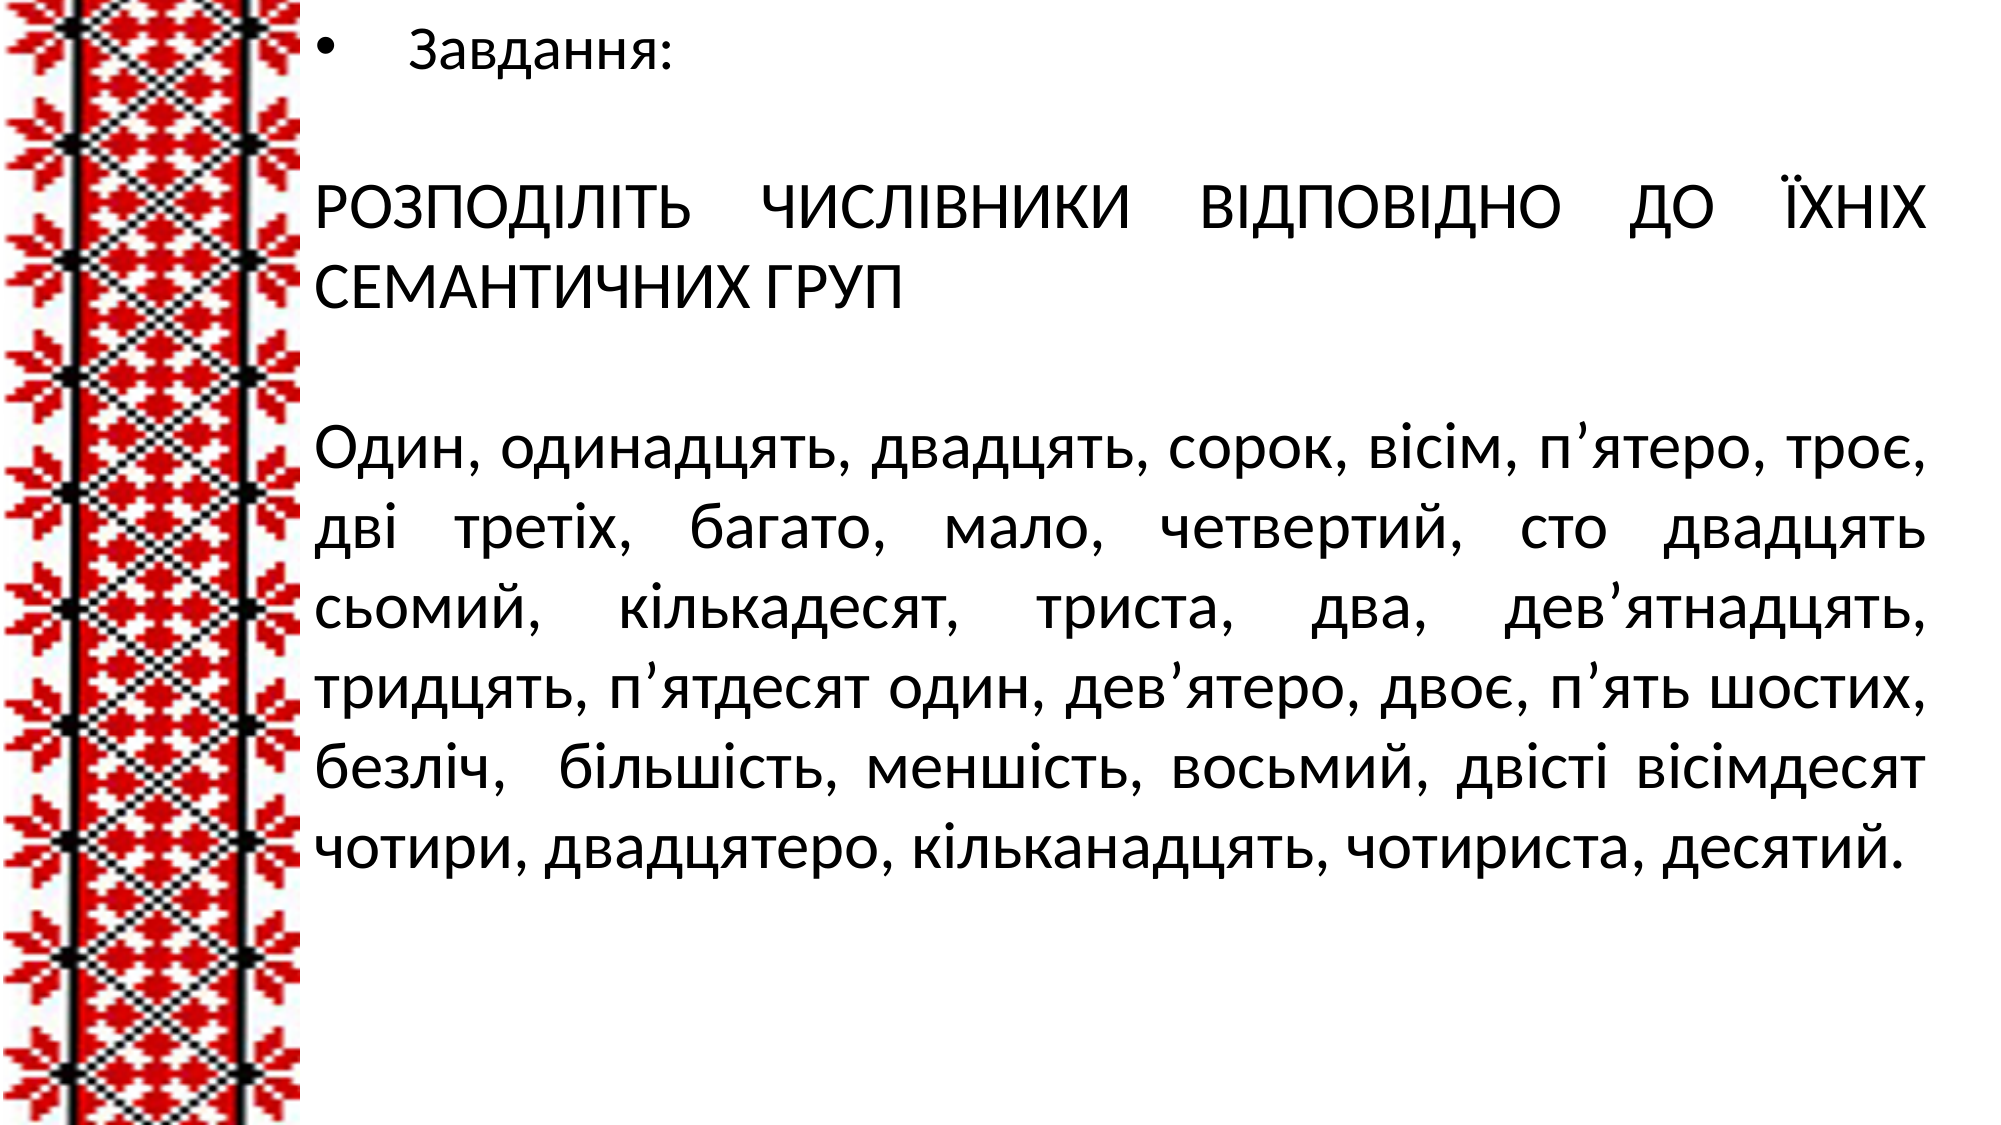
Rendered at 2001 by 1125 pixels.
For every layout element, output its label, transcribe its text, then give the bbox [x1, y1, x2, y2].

text_box Завдання: РОЗПОДІЛІТЬ ЧИСЛІВНИКИ ВІДПОВІДНО ДО ЇХНІХ СЕМАНТИЧНИХ ГРУП Один, одинадцять, двадцять, сорок, вісім, п’ятеро, троє, дві третіх, багато, мало, четвертий, сто двадцять сьомий, кількадесят, триста, два, дев’ятнадцять, тридцять, п’ятдесят один, дев’ятеро, двоє, п’ять шостих, безліч, більшість, меншість, восьмий, двісті вісімдесят чотири, двадцятеро, кільканадцять, чотириста, десятий. [300, 0, 1944, 890]
picture [3, 0, 300, 1125]
